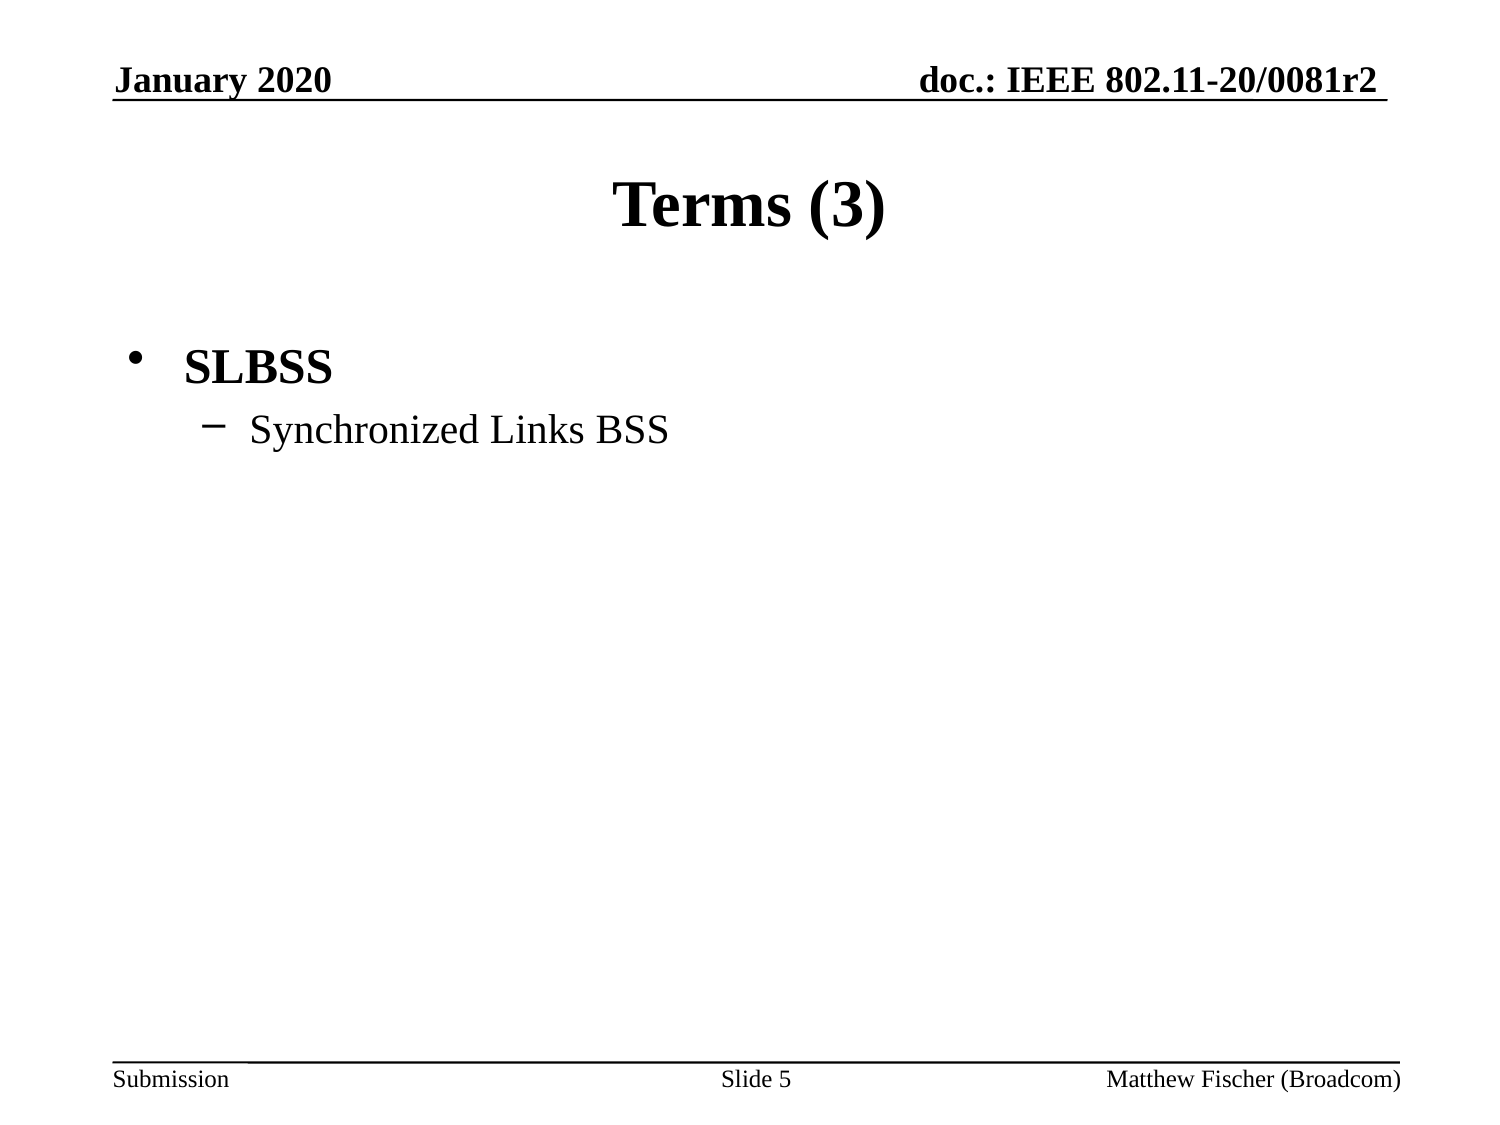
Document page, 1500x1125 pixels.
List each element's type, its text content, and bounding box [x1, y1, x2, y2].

slide_number Slide 5 [712, 1061, 800, 1093]
title Terms (3) [112, 112, 1388, 288]
list SLBSS Synchronized Links BSS [112, 326, 1388, 1002]
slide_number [114, 54, 335, 101]
footer Matthew Fischer (Broadcom) [1102, 1061, 1402, 1093]
